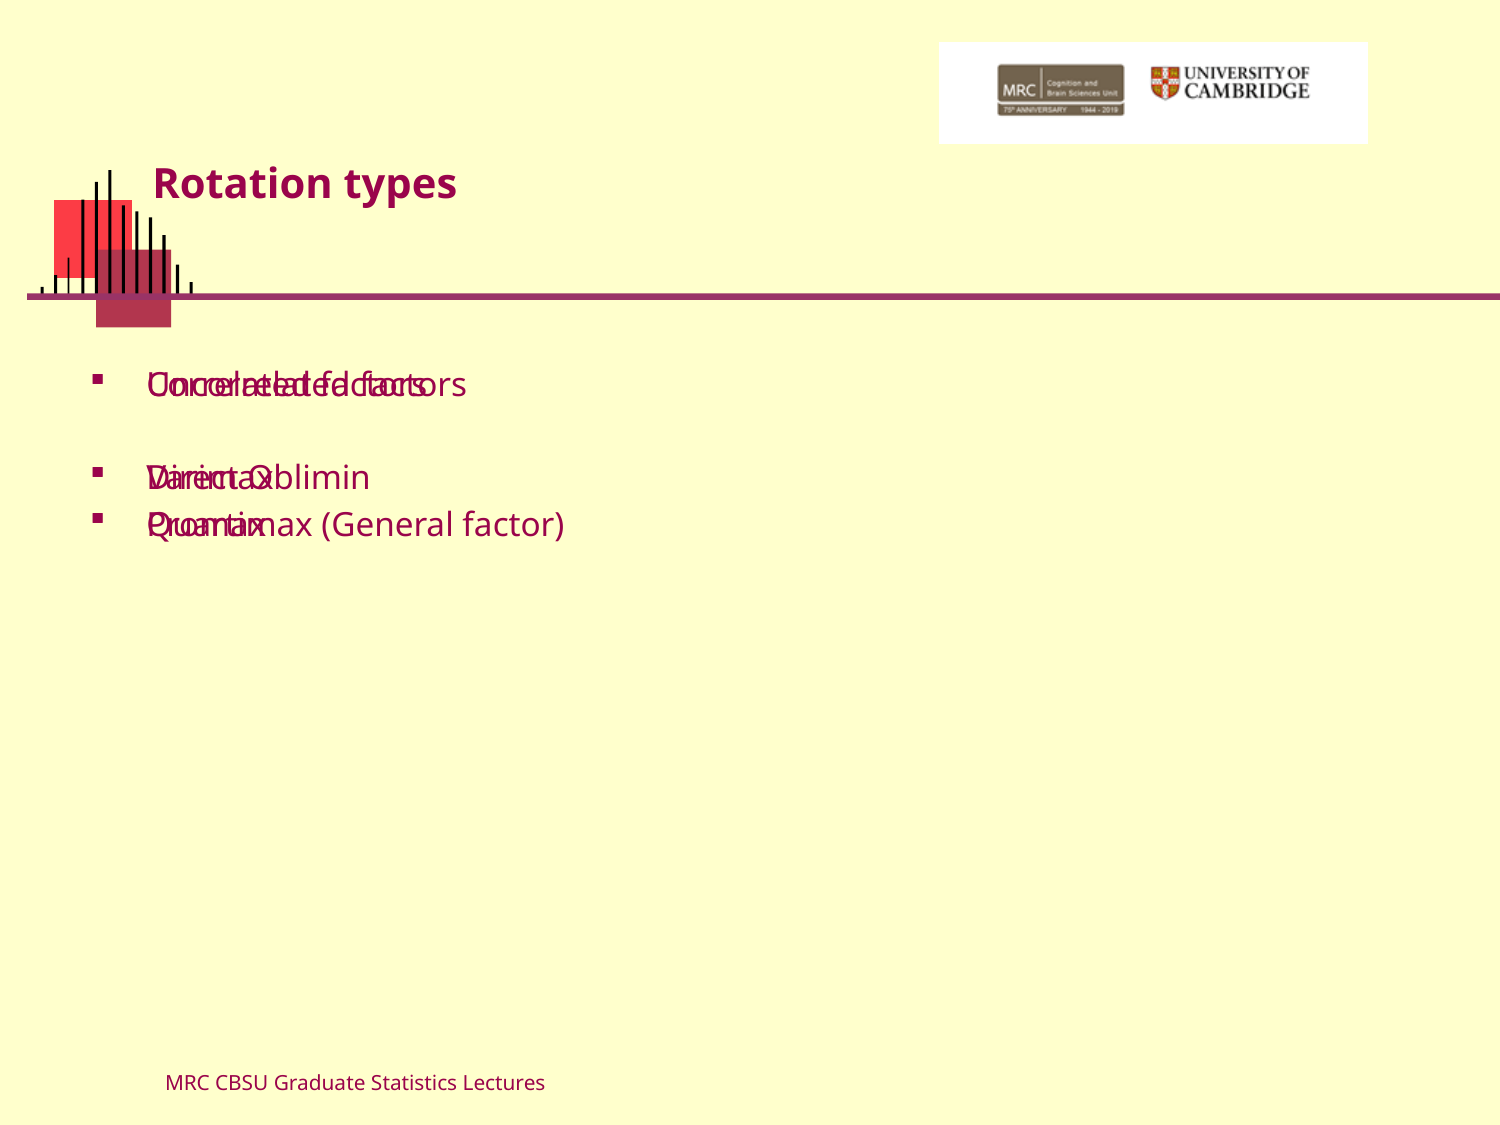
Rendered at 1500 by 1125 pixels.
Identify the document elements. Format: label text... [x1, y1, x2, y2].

title Rotation types [137, 137, 988, 233]
footer MRC CBSU Graduate Statistics Lectures [149, 1062, 988, 1101]
picture [939, 42, 1368, 144]
list Correlated factors Direct Oblimin Promax [75, 262, 1425, 1038]
